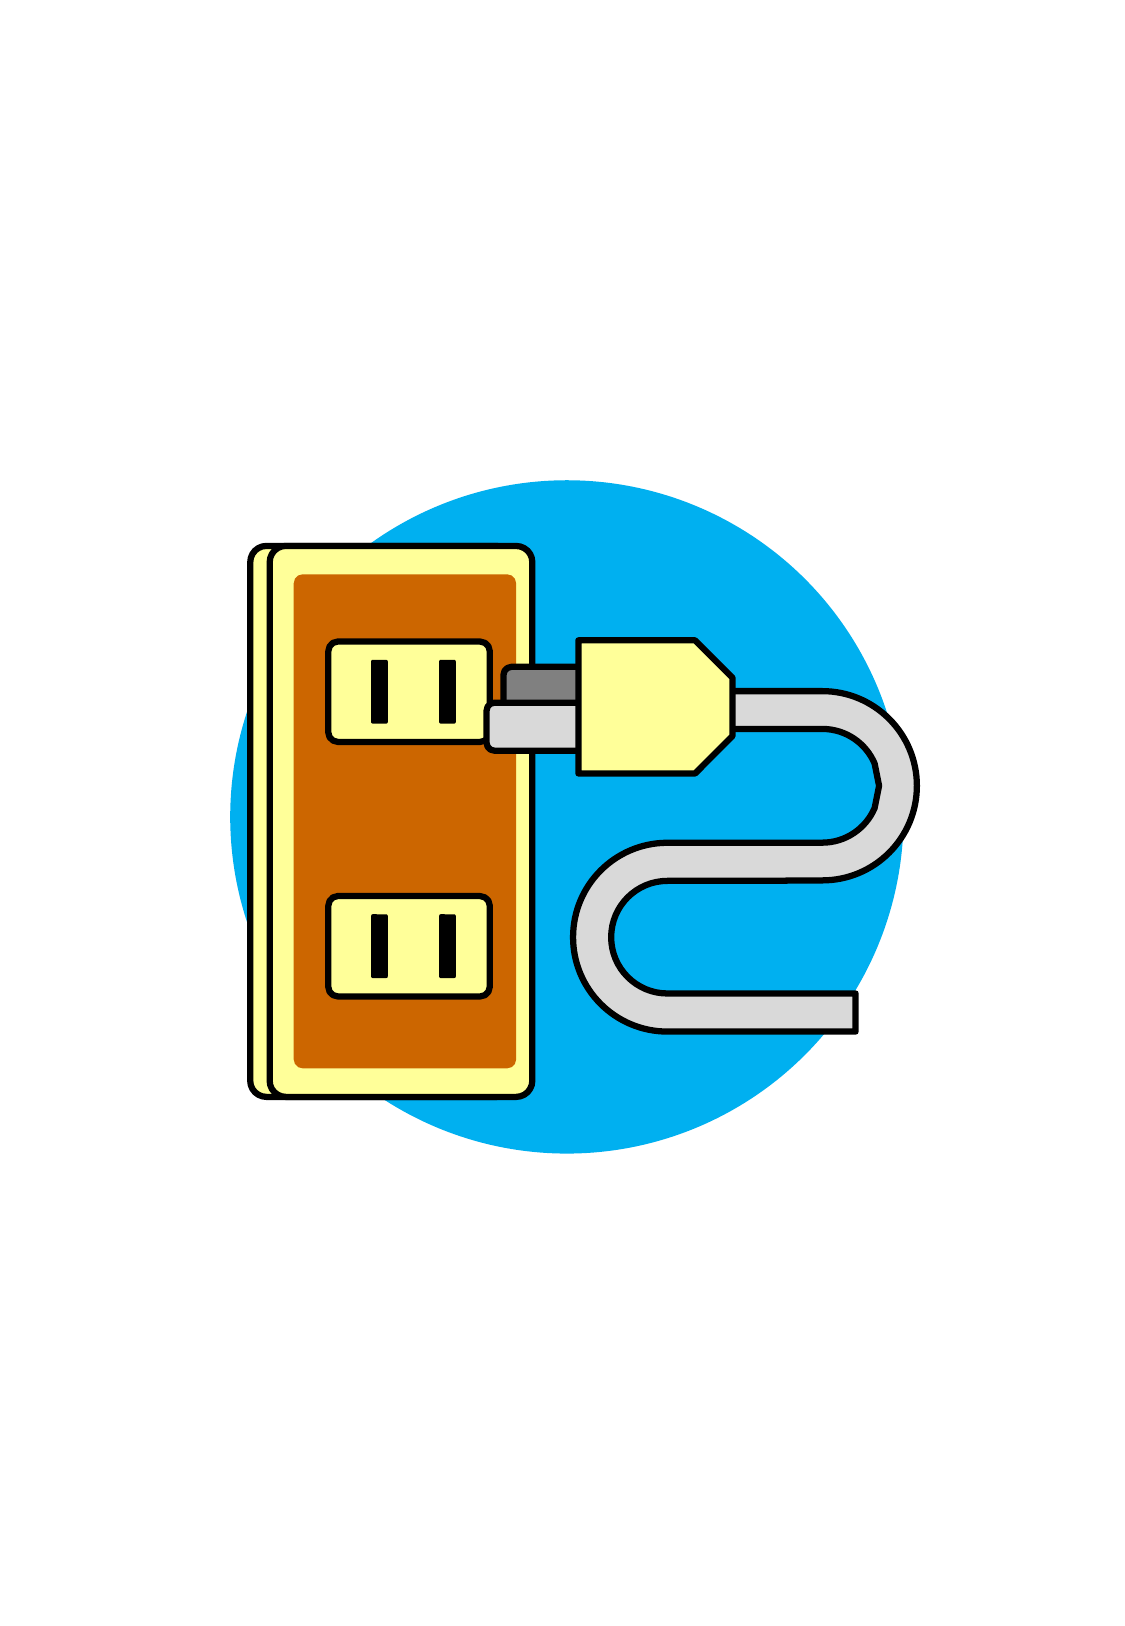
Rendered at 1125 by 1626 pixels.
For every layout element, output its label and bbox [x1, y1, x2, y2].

text_box [229, 479, 918, 1154]
